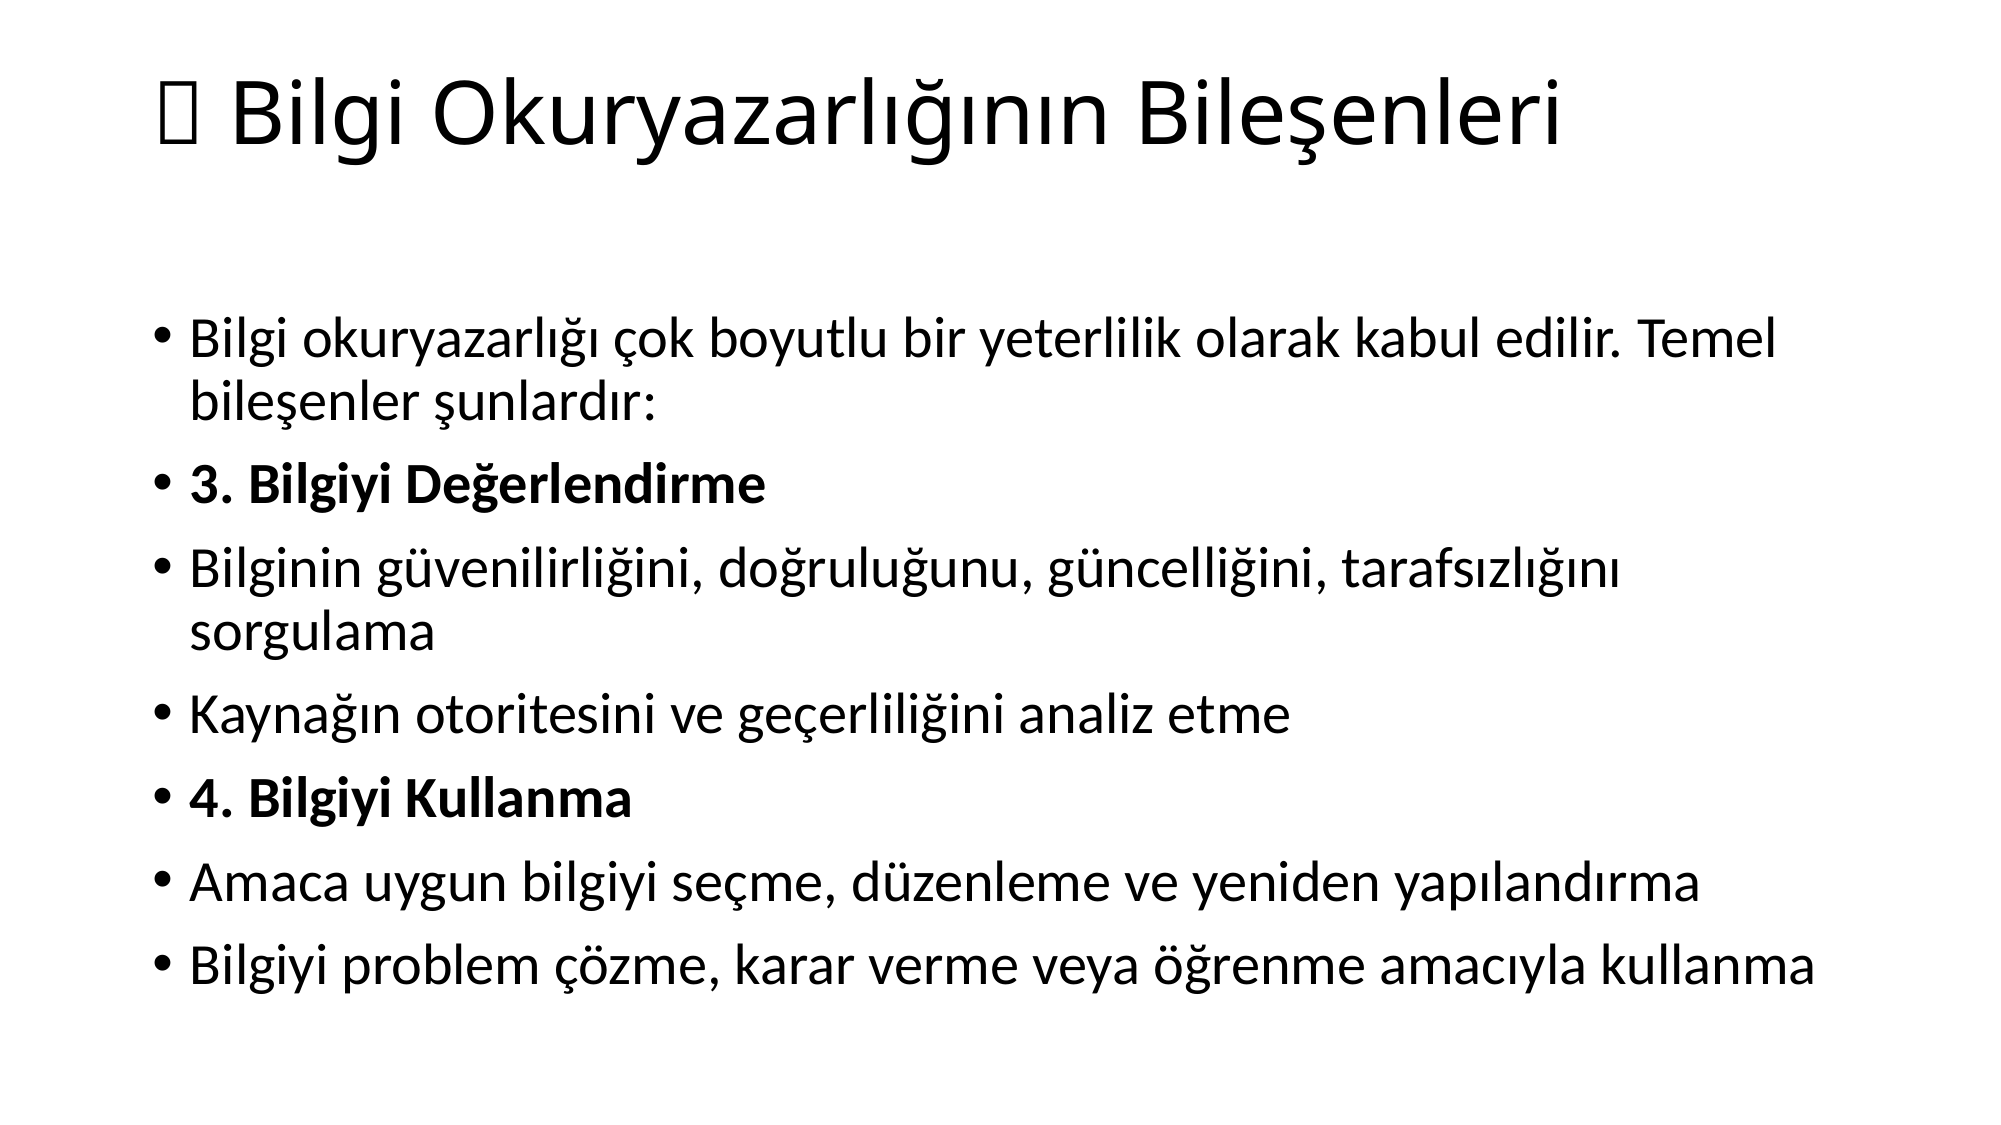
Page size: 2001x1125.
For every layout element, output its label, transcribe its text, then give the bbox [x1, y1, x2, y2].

title 📌 Bilgi Okuryazarlığının Bileşenleri [137, 59, 1863, 278]
list Bilgi okuryazarlığı çok boyutlu bir yeterlilik olarak kabul edilir. Temel bileşenler şunlardır: 3. Bilgiyi Değerlendirme Bilginin güvenilirliğini, doğruluğunu, güncelliğini, tarafsızlığını sorgulama Kaynağın otoritesini ve geçerliliğini analiz etme 4. Bilgiyi Kullanma Amaca uygun bilgiyi seçme, düzenleme ve yeniden yapılandırma Bilgiyi problem çözme, karar verme veya öğrenme amacıyla kullanma [137, 299, 1863, 1110]
